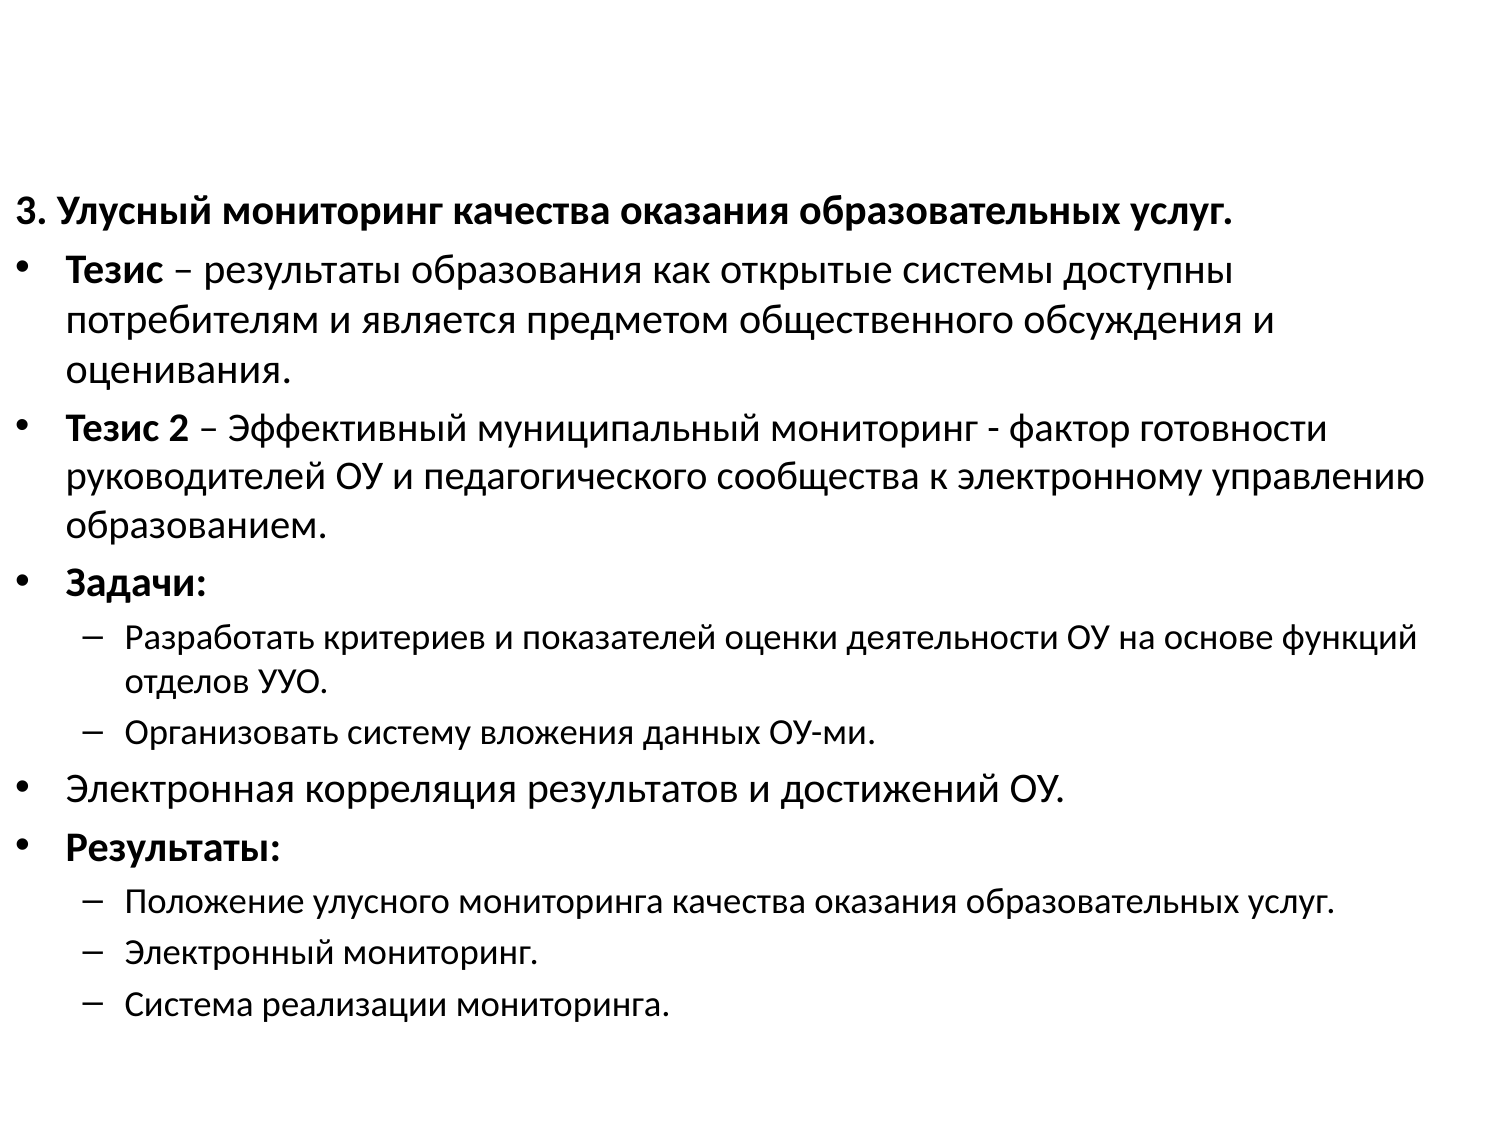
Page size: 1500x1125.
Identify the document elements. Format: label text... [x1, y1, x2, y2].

list 3. Улусный мониторинг качества оказания образовательных услуг. Тезис – результаты образования как открытые системы доступны потребителям и является предметом общественного обсуждения и оценивания. Тезис 2 – Эффективный муниципальный мониторинг - фактор готовности руководителей ОУ и педагогического сообщества к электронному управлению образованием. Задачи: Разработать критериев и показателей оценки деятельности ОУ на основе функций отделов УУО. Организовать систему вложения данных ОУ-ми. Электронная корреляция результатов и достижений ОУ. Результаты: Положение улусного мониторинга качества оказания образовательных услуг. Электронный мониторинг. Система реализации мониторинга. [0, 174, 1500, 1038]
